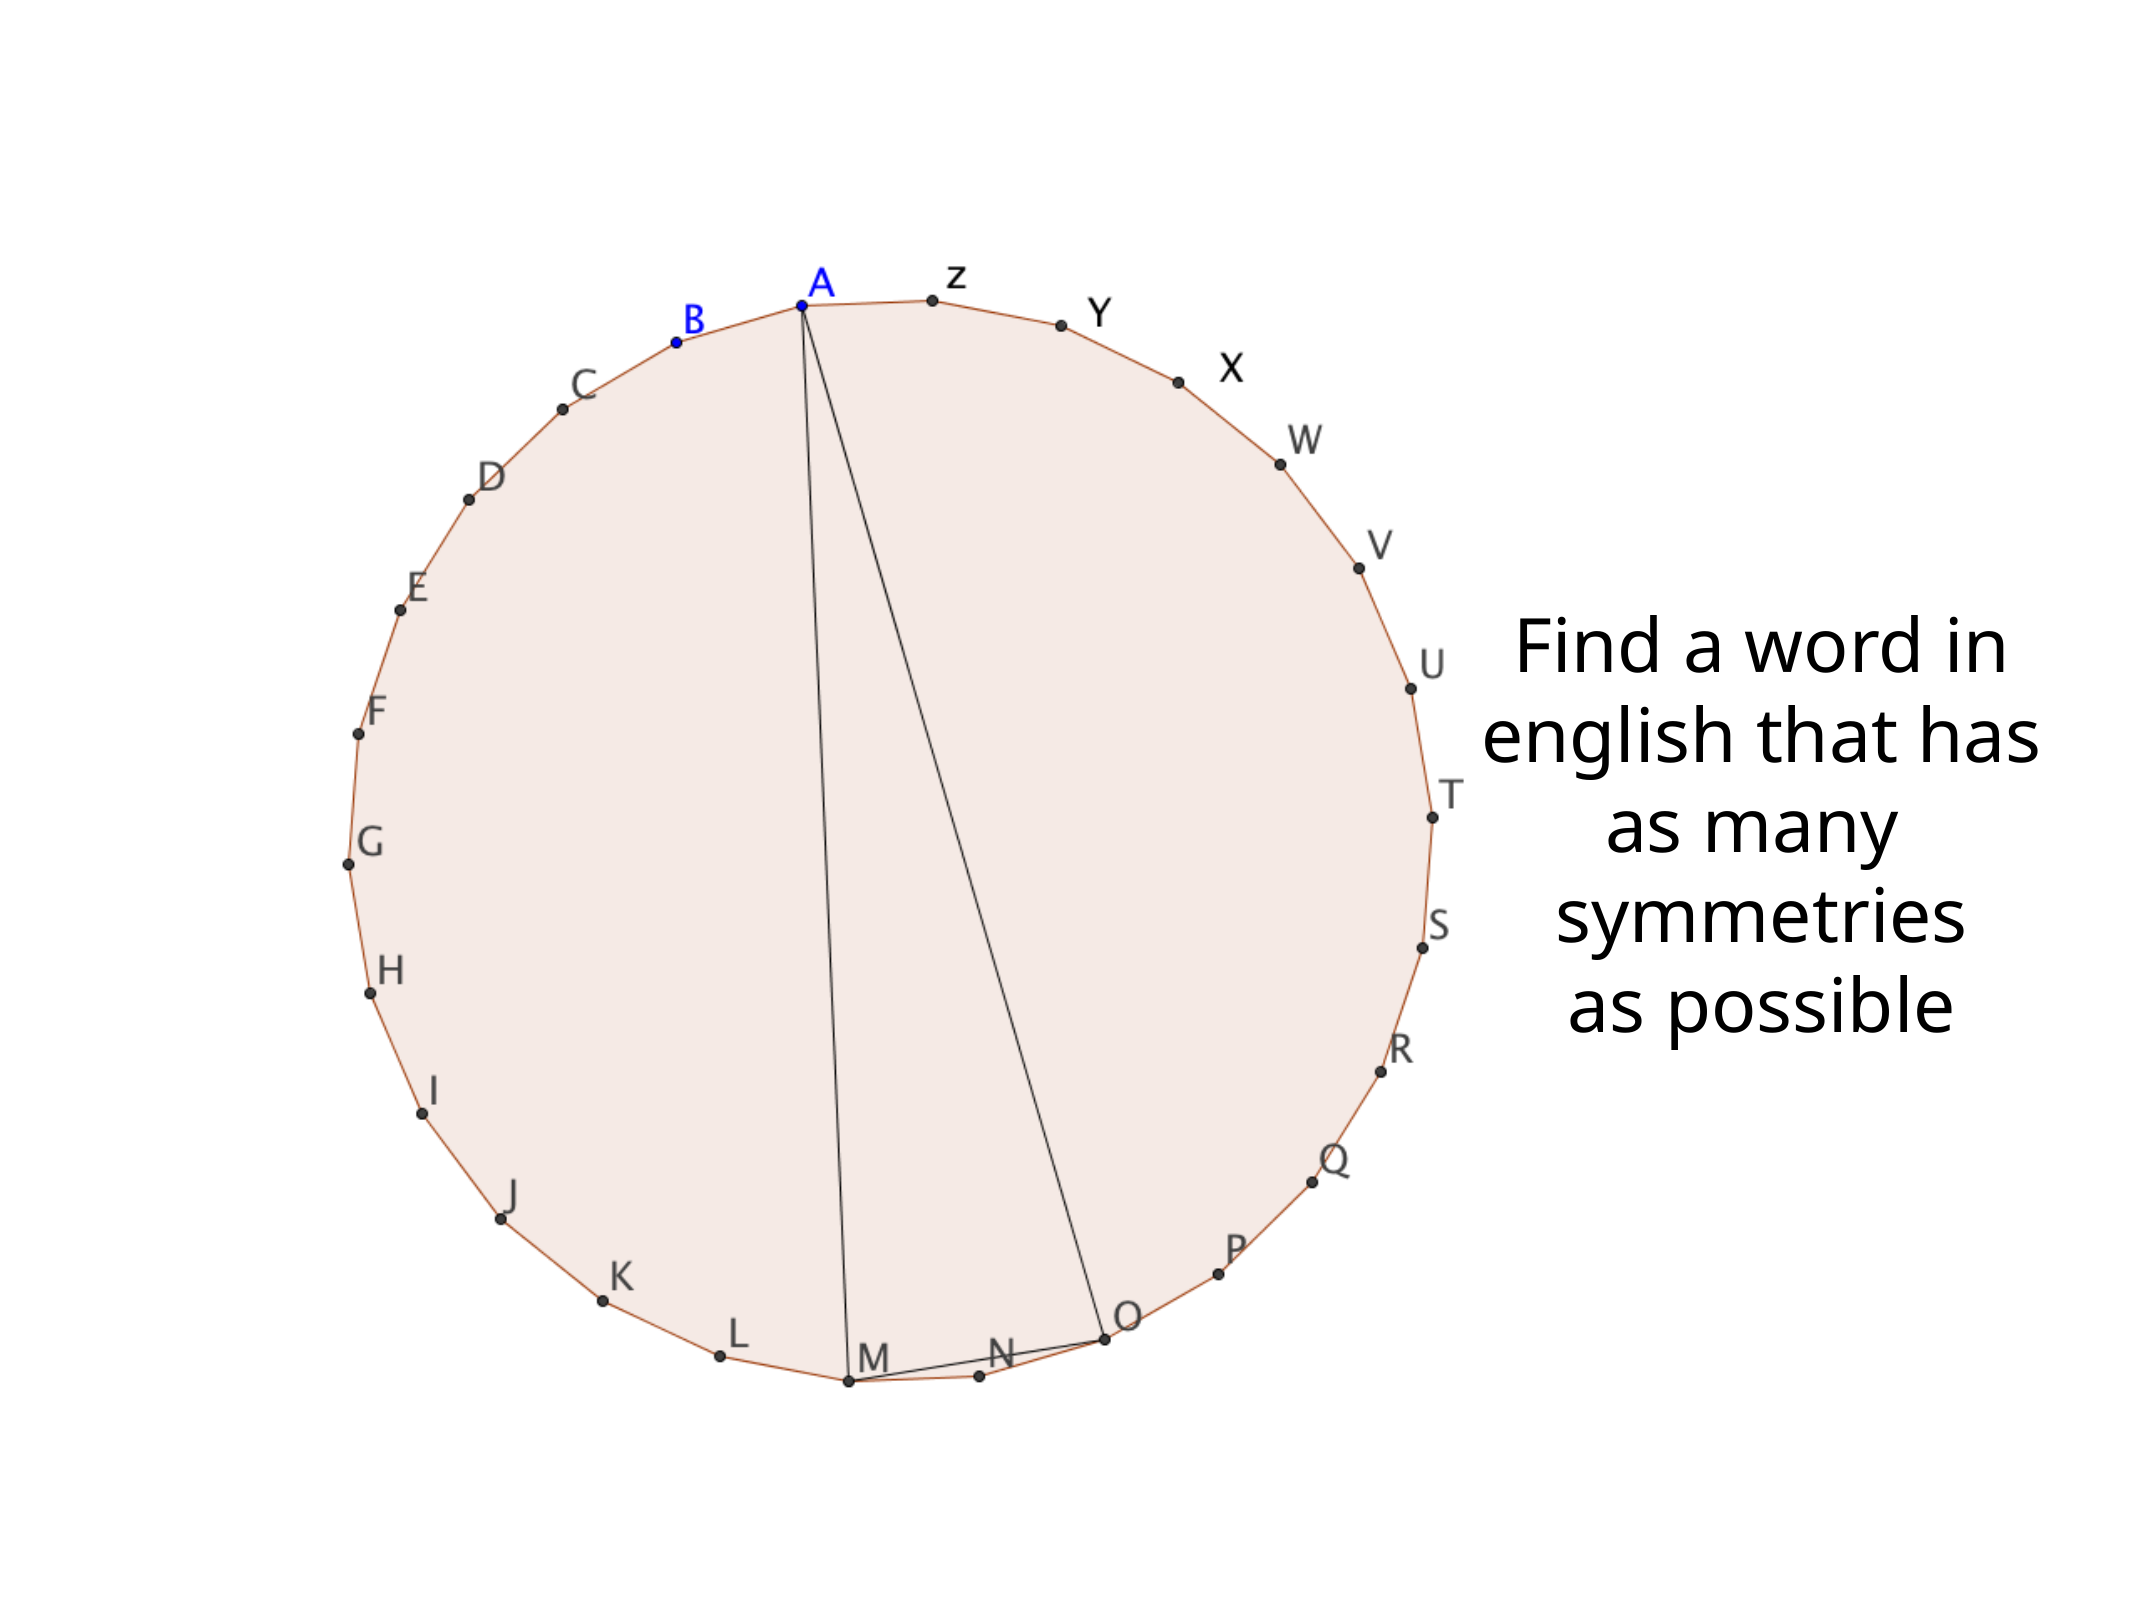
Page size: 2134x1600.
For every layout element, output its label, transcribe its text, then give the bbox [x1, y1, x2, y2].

picture [338, 235, 1469, 1411]
text_box Find a word in english that has as many symmetries as possible [1476, 589, 2058, 1057]
